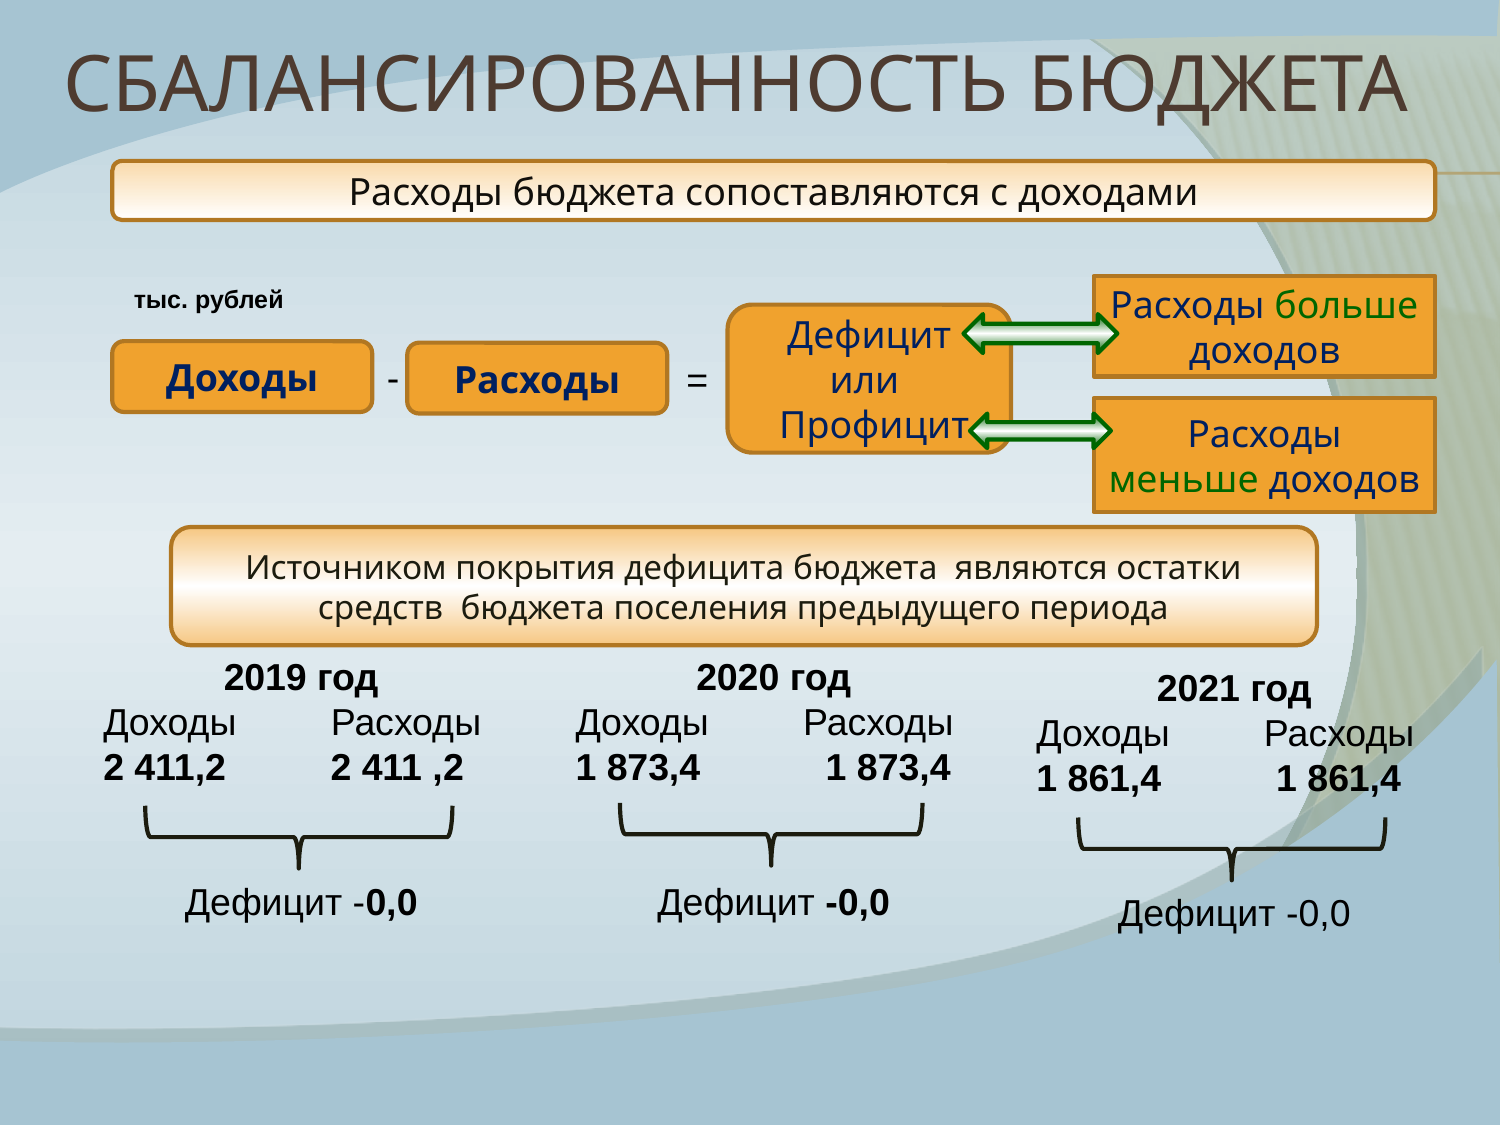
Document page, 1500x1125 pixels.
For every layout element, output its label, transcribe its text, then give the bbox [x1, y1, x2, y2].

text_box [967, 411, 1113, 451]
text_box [560, 644, 987, 979]
text_box Расходы больше доходов [1092, 274, 1437, 379]
text_box Доходы [110, 339, 373, 415]
text_box [961, 312, 1120, 356]
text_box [88, 644, 515, 976]
text_box Расходы меньше доходов [1092, 396, 1437, 514]
text_box = [671, 348, 731, 409]
text_box [820, 333, 880, 394]
text_box тыс. рублей [118, 276, 313, 321]
text_box - [372, 346, 431, 407]
text_box Источником покрытия дефицита бюджета являются остатки средств бюджета поселения предыдущего периода [168, 524, 1320, 648]
text_box Расходы бюджета сопоставляются с доходами [110, 158, 1438, 223]
text_box Дефицит или Профицит [725, 302, 1014, 455]
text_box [1021, 656, 1448, 943]
title Сбалансированность бюджета [1, 0, 1472, 161]
text_box Расходы [406, 340, 670, 416]
